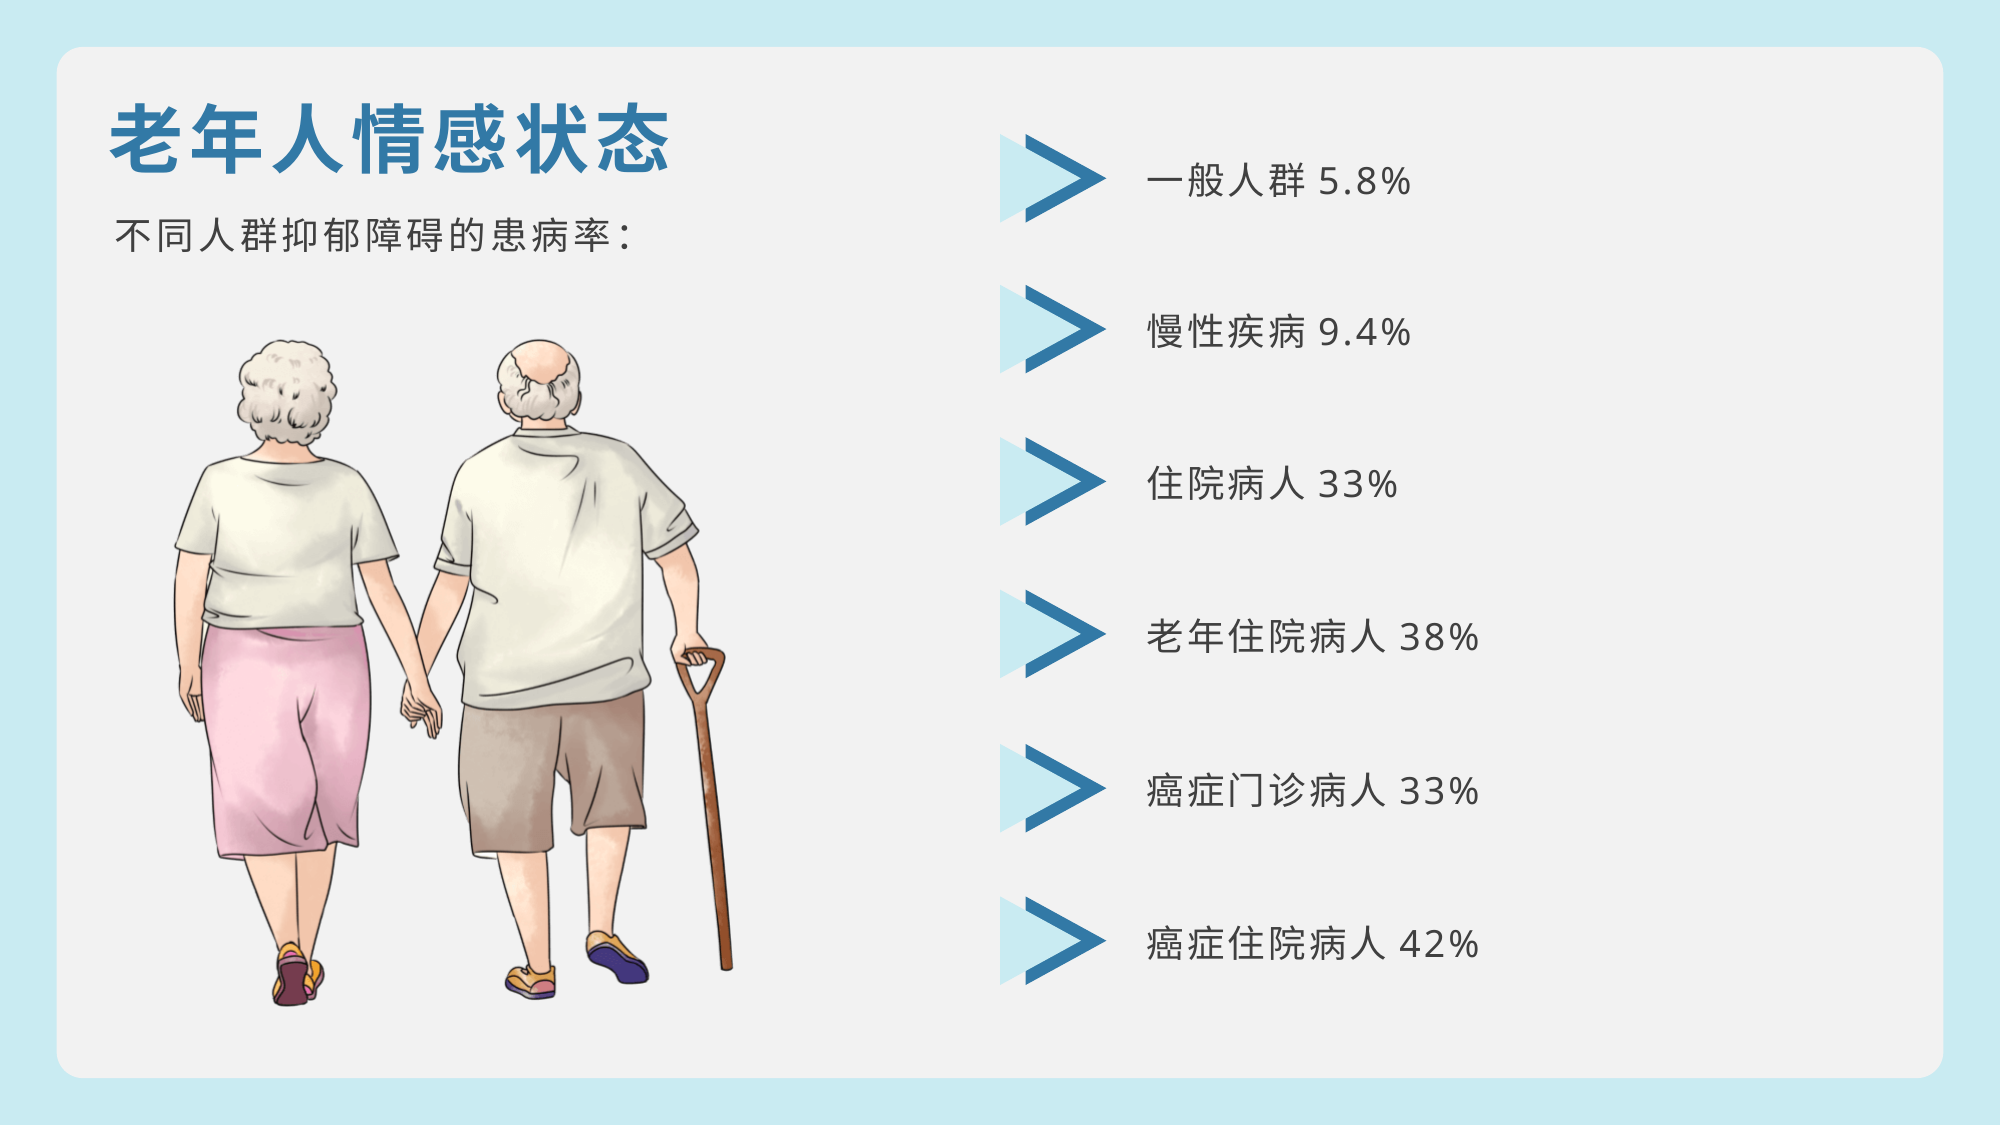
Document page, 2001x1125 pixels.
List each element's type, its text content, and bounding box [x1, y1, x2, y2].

text_box [997, 587, 1083, 681]
text_box [1023, 282, 1109, 376]
text_box [997, 435, 1083, 528]
text_box [1023, 894, 1109, 987]
text_box 癌症门诊病人33% [1131, 750, 1901, 826]
text_box [997, 894, 1083, 987]
text_box [54, 44, 1946, 1081]
text_box 慢性疾病9.4% [1131, 291, 1901, 367]
text_box 癌症住院病人42% [1131, 903, 1901, 978]
text_box [997, 215, 1019, 225]
text_box [1023, 435, 1109, 528]
text_box 不同人群抑郁障碍的患病率： [99, 215, 950, 285]
text_box 老年人情感状态 [93, 59, 1475, 215]
text_box 老年住院病人38% [1131, 596, 1901, 672]
text_box [1023, 215, 1044, 225]
picture [155, 321, 763, 1026]
text_box [997, 742, 1083, 835]
text_box 一般人群5.8% [1131, 141, 1901, 216]
text_box [997, 282, 1083, 376]
text_box [1023, 742, 1109, 835]
text_box [1023, 587, 1109, 681]
text_box 住院病人33% [1131, 444, 1901, 519]
